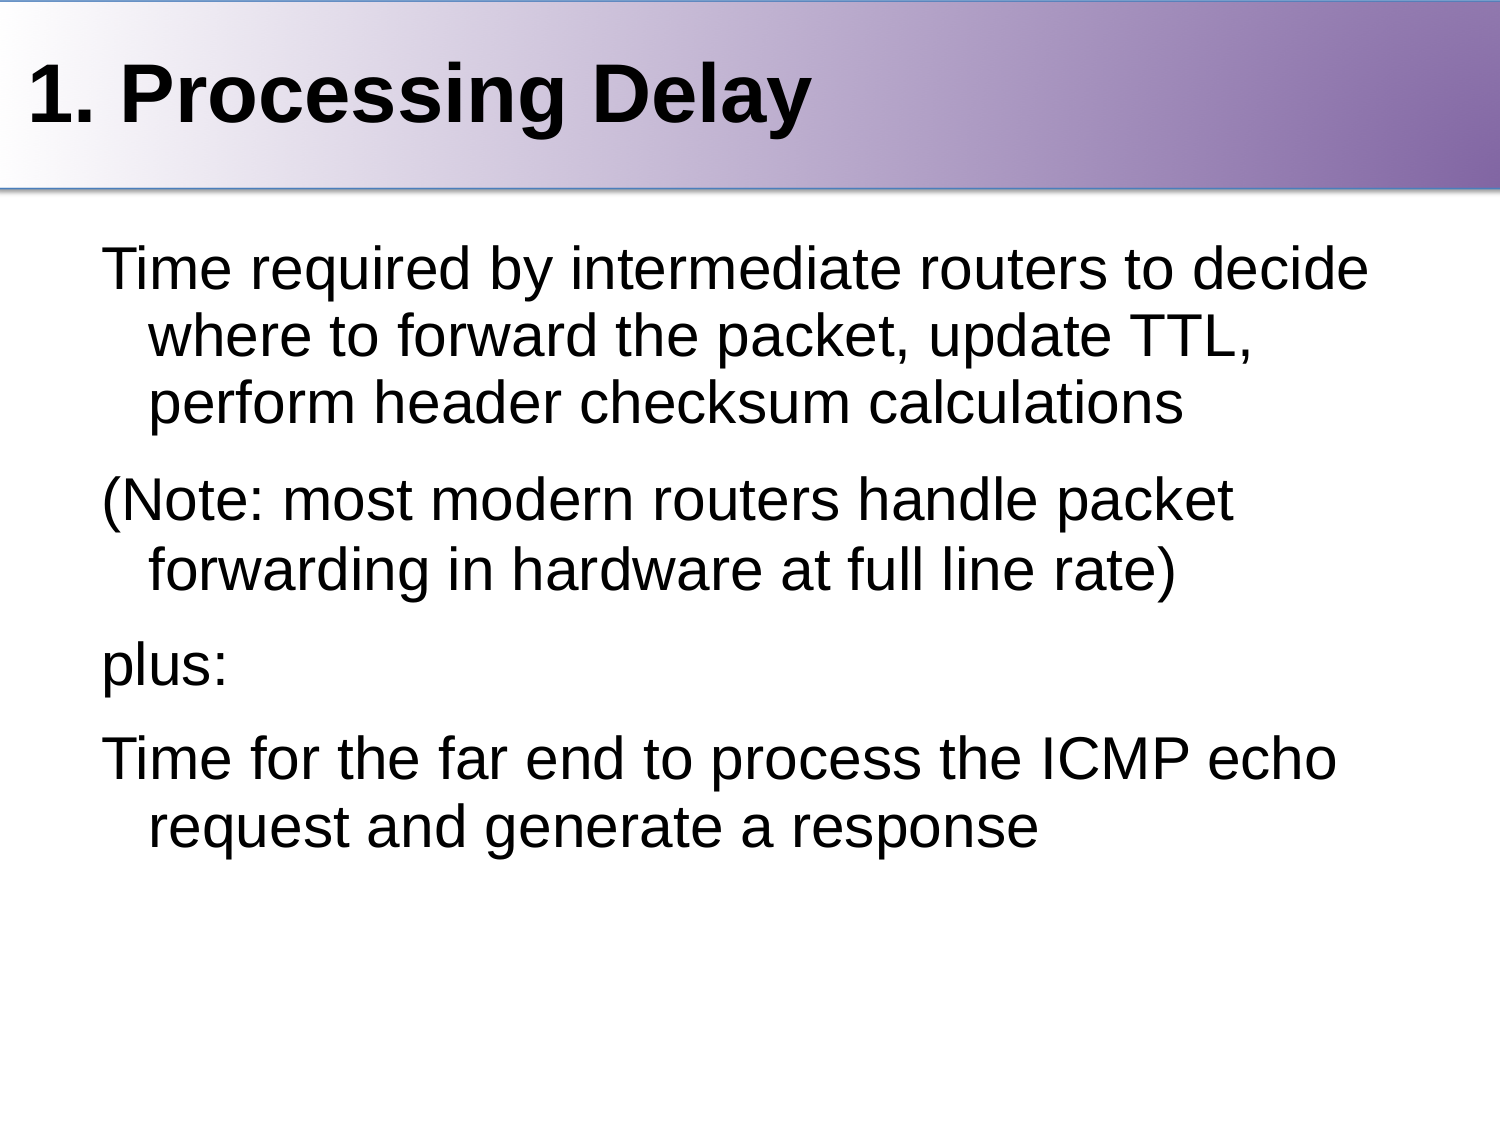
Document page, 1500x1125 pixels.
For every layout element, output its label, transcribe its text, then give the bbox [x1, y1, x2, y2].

text_box Time required by intermediate routers to decide where to forward the packet, update TTL, perform header checksum calculations (Note: most modern routers handle packet forwarding in hardware at full line rate) plus: Time for the far end to process the ICMP echo request and generate a response [84, 233, 1435, 937]
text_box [0, 0, 1500, 201]
